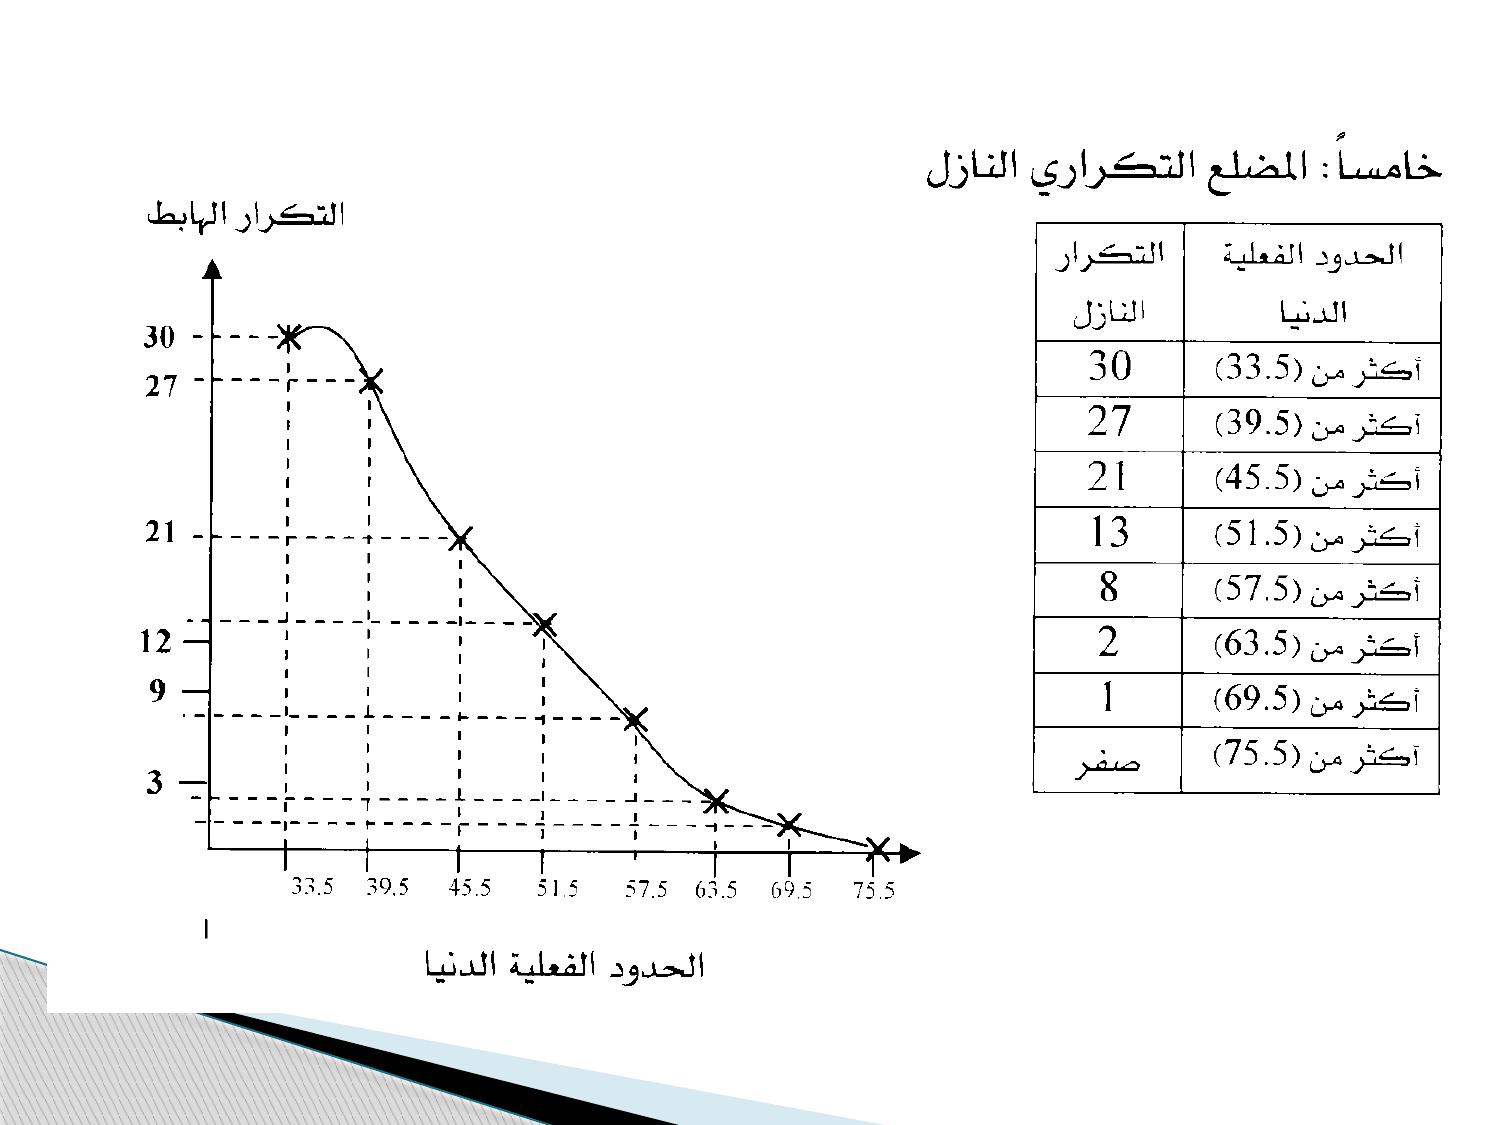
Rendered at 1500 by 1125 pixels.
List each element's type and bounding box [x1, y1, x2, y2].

picture [47, 89, 1500, 1014]
